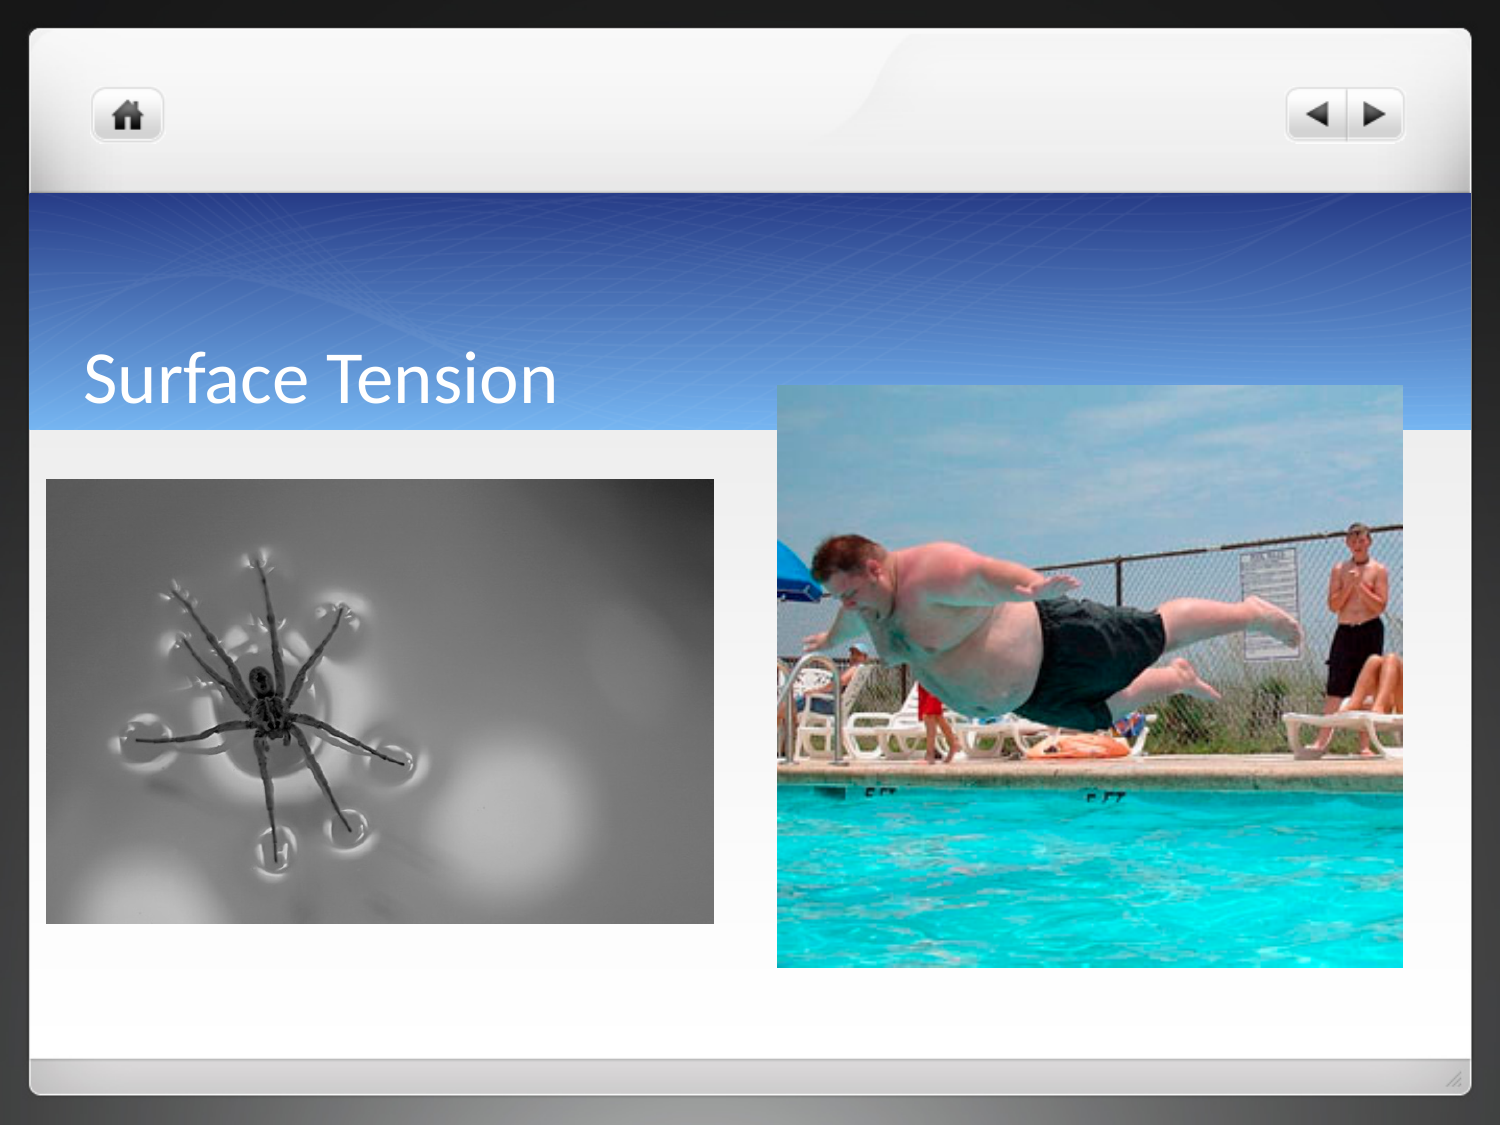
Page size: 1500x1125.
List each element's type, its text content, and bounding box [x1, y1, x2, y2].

title Surface Tension [68, 238, 1432, 427]
picture [0, 0, 1500, 1125]
